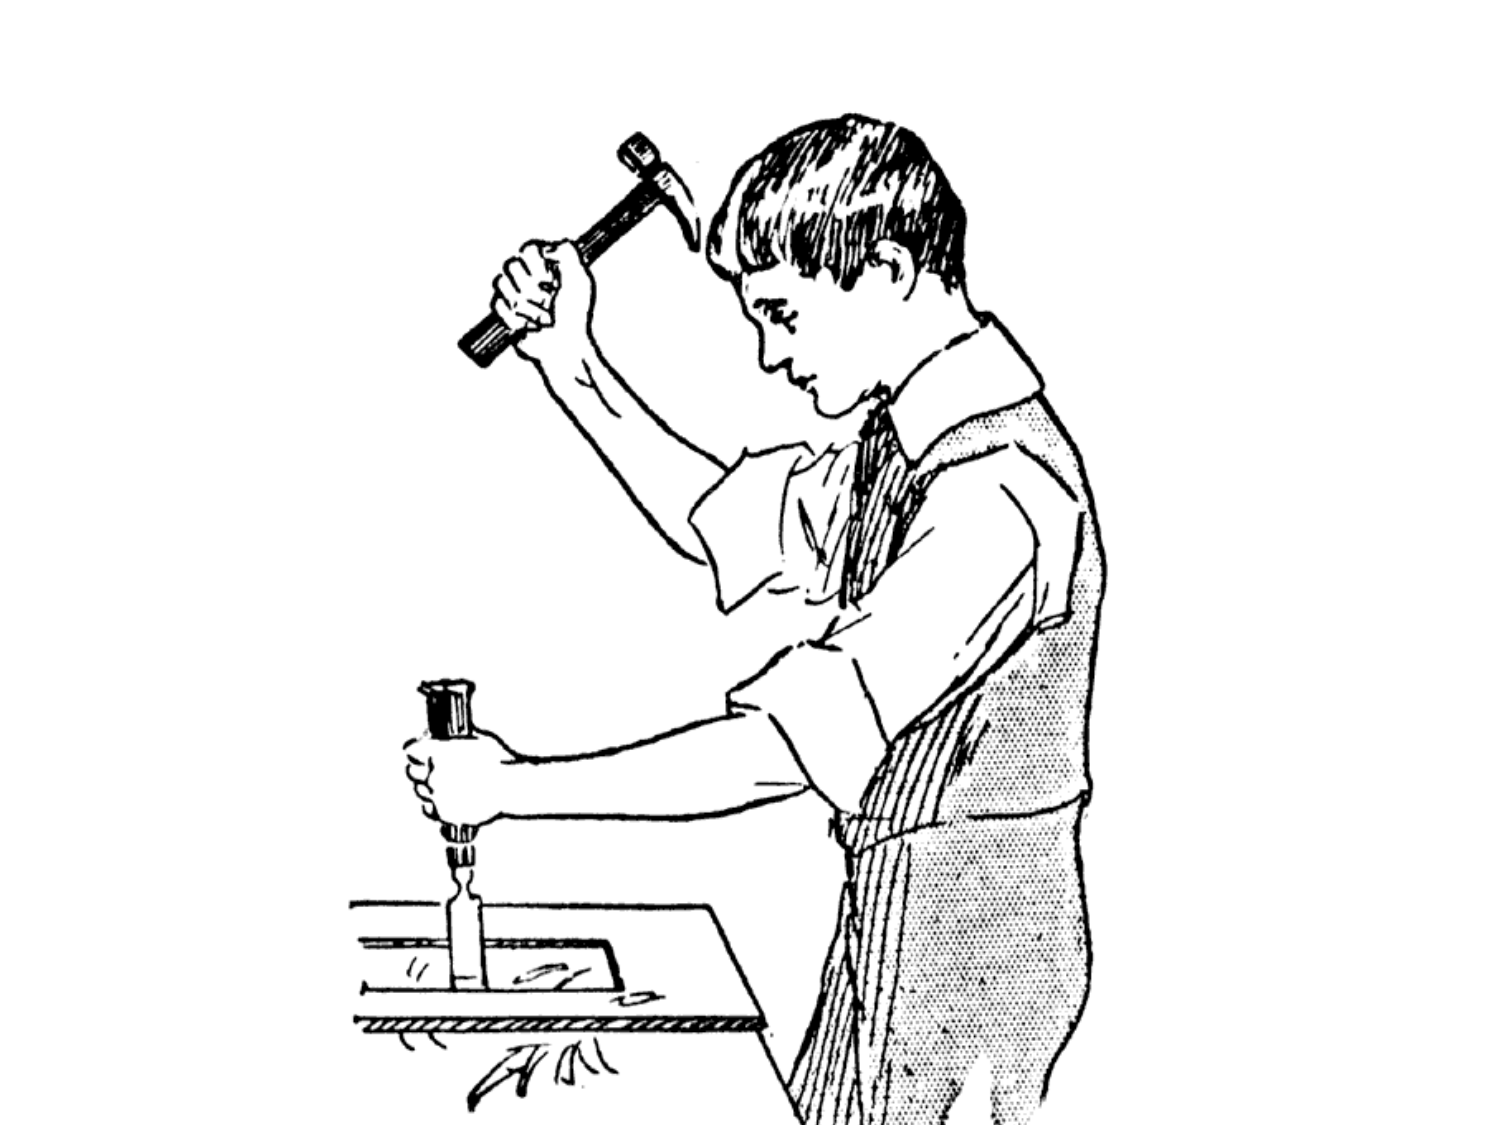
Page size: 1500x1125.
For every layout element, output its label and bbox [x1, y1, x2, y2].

list [324, 74, 1113, 1125]
